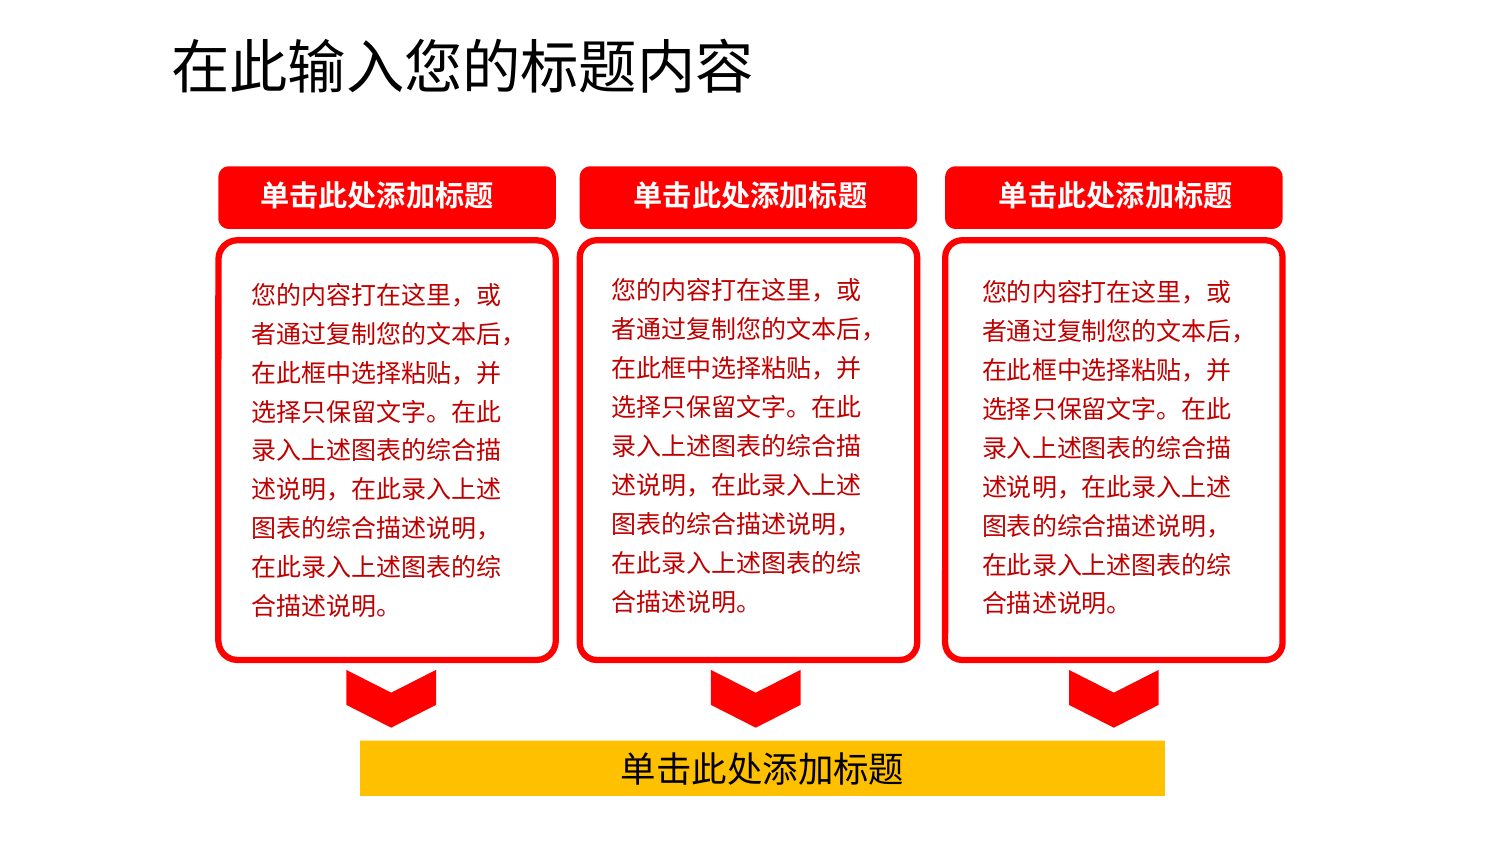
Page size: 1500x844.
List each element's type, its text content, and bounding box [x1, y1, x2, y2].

text_box [1069, 669, 1159, 728]
text_box 您的内容打在这里，或者通过复制您的文本后，在此框中选择粘贴，并选择只保留文字。在此录入上述图表的综合描述说明，在此录入上述图表的综合描述说明，在此录入上述图表的综合描述说明。 [598, 259, 893, 623]
text_box [579, 240, 918, 661]
text_box 单击此处添加标题 [225, 171, 529, 219]
text_box 单击此处添加标题 [598, 171, 902, 219]
text_box 您的内容打在这里，或者通过复制您的文本后，在此框中选择粘贴，并选择只保留文字。在此录入上述图表的综合描述说明，在此录入上述图表的综合描述说明，在此录入上述图表的综合描述说明。 [238, 263, 530, 627]
text_box 您的内容打在这里，或者通过复制您的文本后，在此框中选择粘贴，并选择只保留文字。在此录入上述图表的综合描述说明，在此录入上述图表的综合描述说明，在此录入上述图表的综合描述说明。 [969, 261, 1263, 625]
text_box 在此输入您的标题内容 [156, 22, 793, 108]
text_box [221, 752, 1286, 844]
text_box [218, 166, 556, 229]
text_box 单击此处添加标题 [964, 171, 1268, 219]
text_box [710, 669, 801, 728]
text_box [945, 240, 1283, 661]
text_box [218, 240, 556, 661]
text_box [579, 166, 918, 229]
text_box [945, 166, 1283, 229]
text_box [346, 669, 437, 728]
text_box 单击此处添加标题 [360, 740, 1165, 796]
